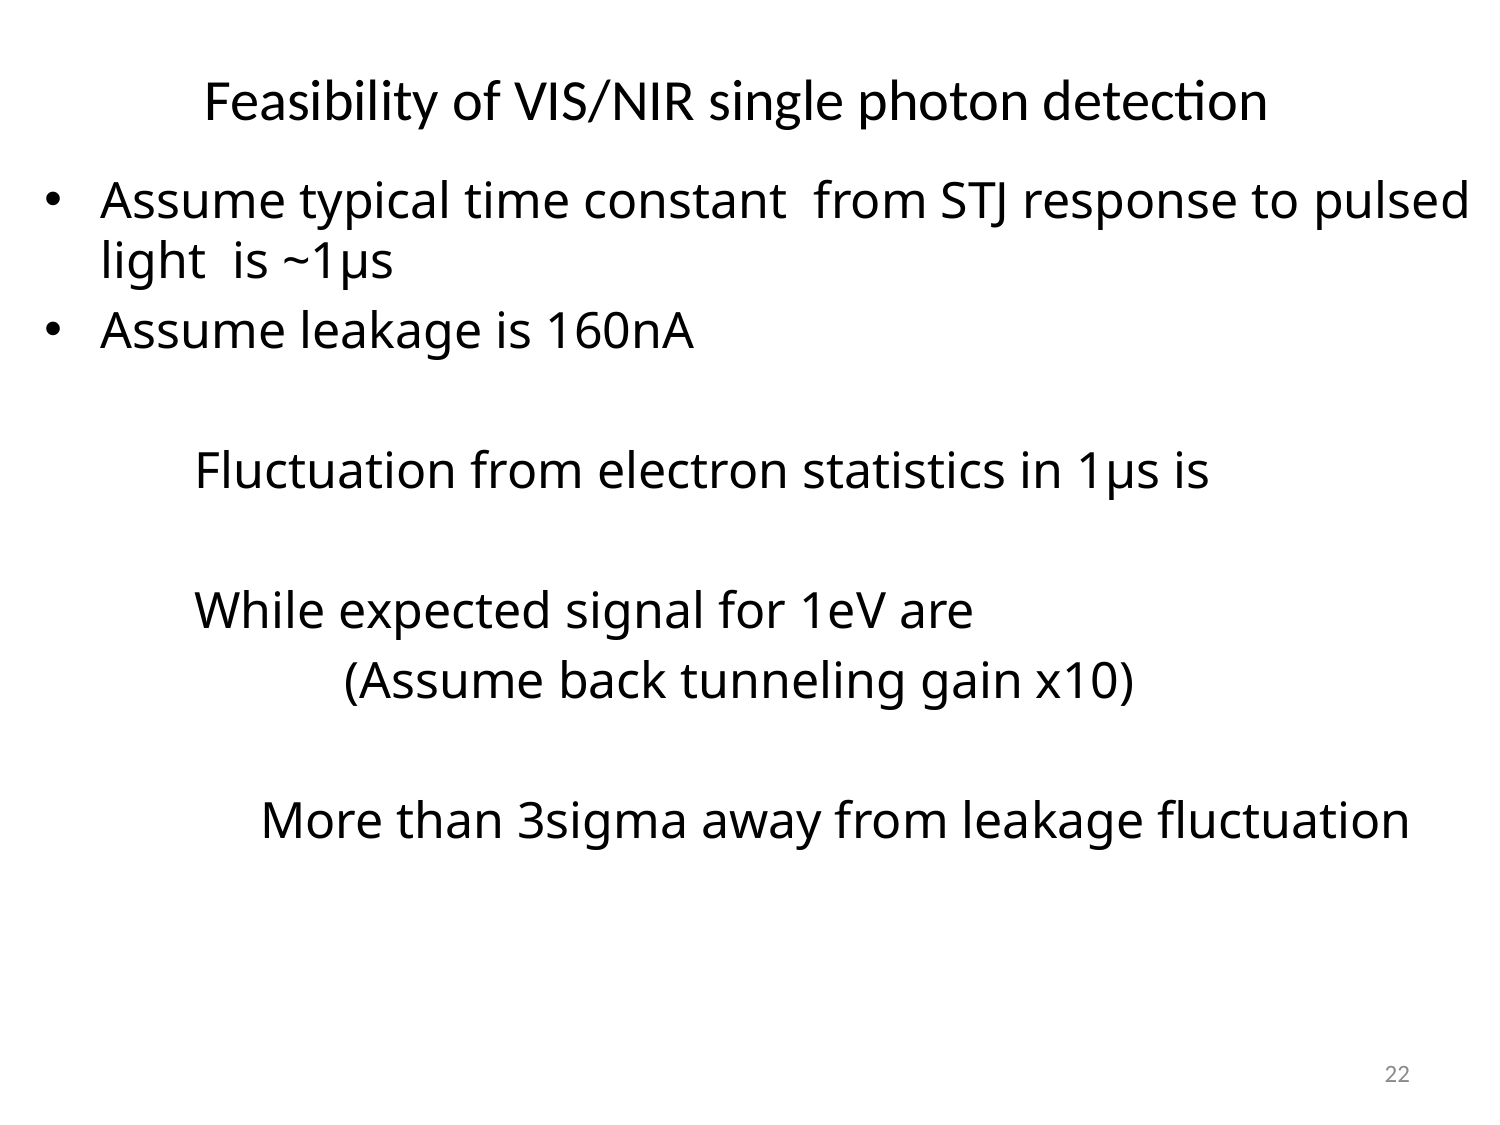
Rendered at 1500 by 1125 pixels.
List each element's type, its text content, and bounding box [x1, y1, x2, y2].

slide_number 22 [1074, 1042, 1425, 1103]
title Feasibility of VIS/NIR single photon detection [61, 45, 1412, 149]
